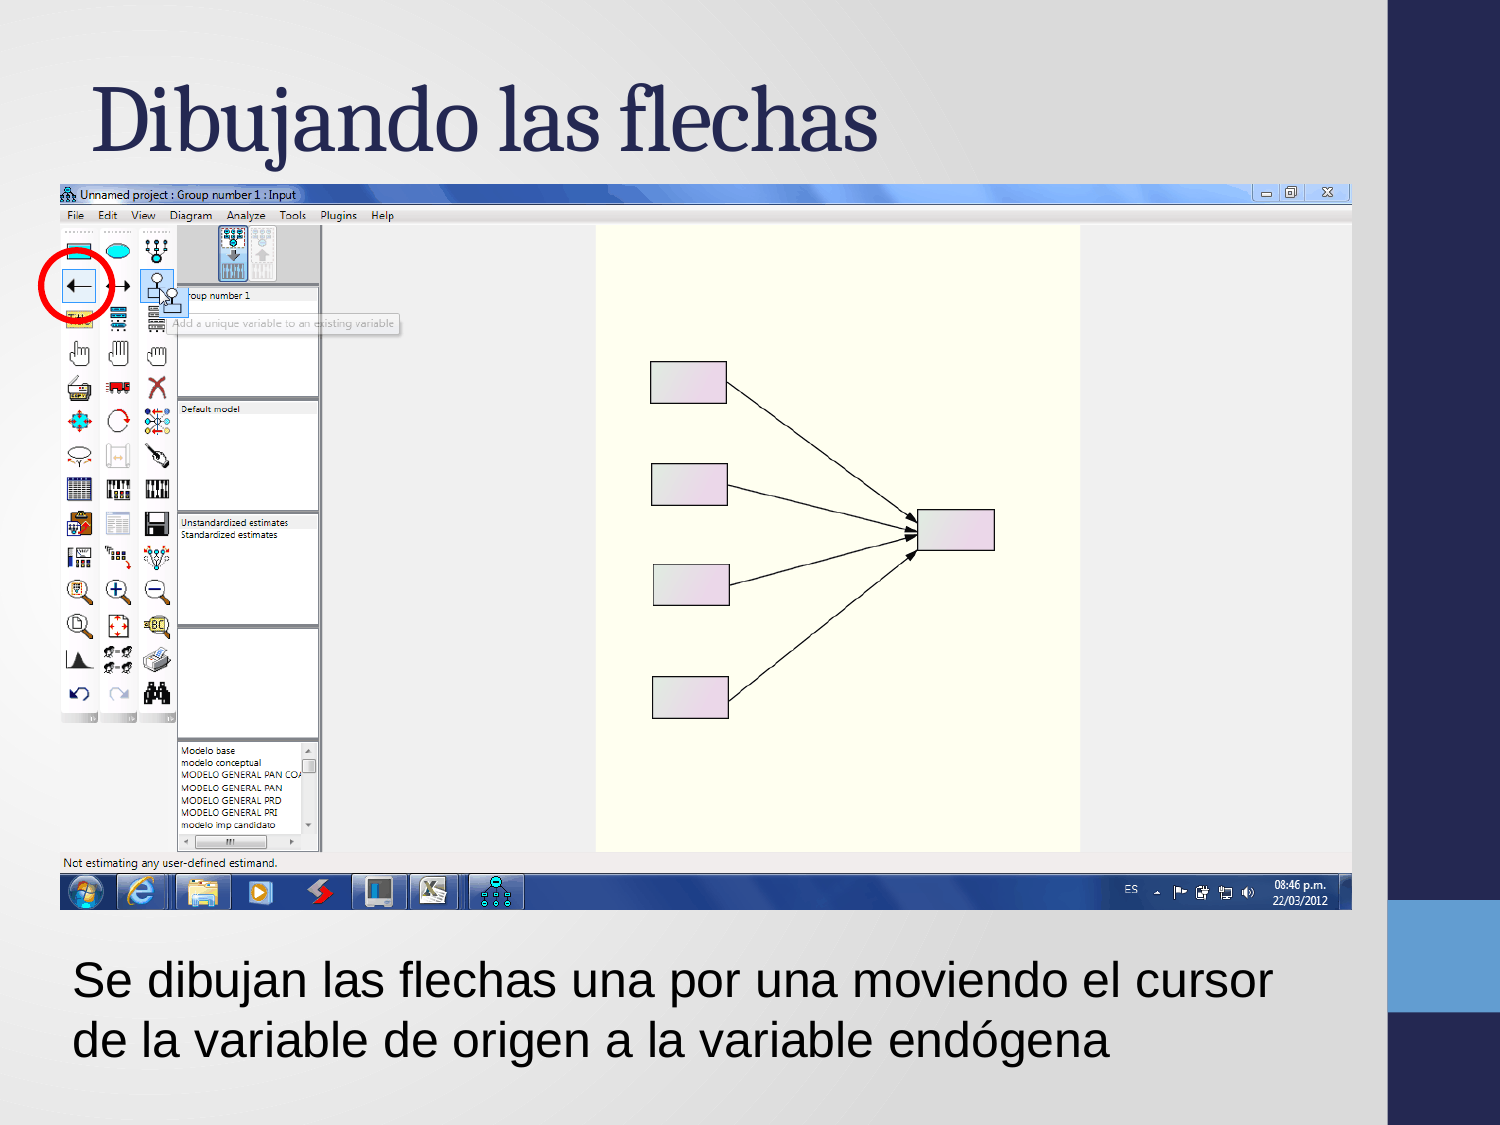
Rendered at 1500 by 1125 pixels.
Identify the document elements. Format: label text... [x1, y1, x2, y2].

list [60, 184, 1352, 911]
text_box Se dibujan las flechas una por una moviendo el cursor de la variable de origen a la variable endógena [57, 940, 1317, 1076]
text_box [41, 256, 57, 316]
title Dibujando las flechas [75, 19, 1425, 207]
